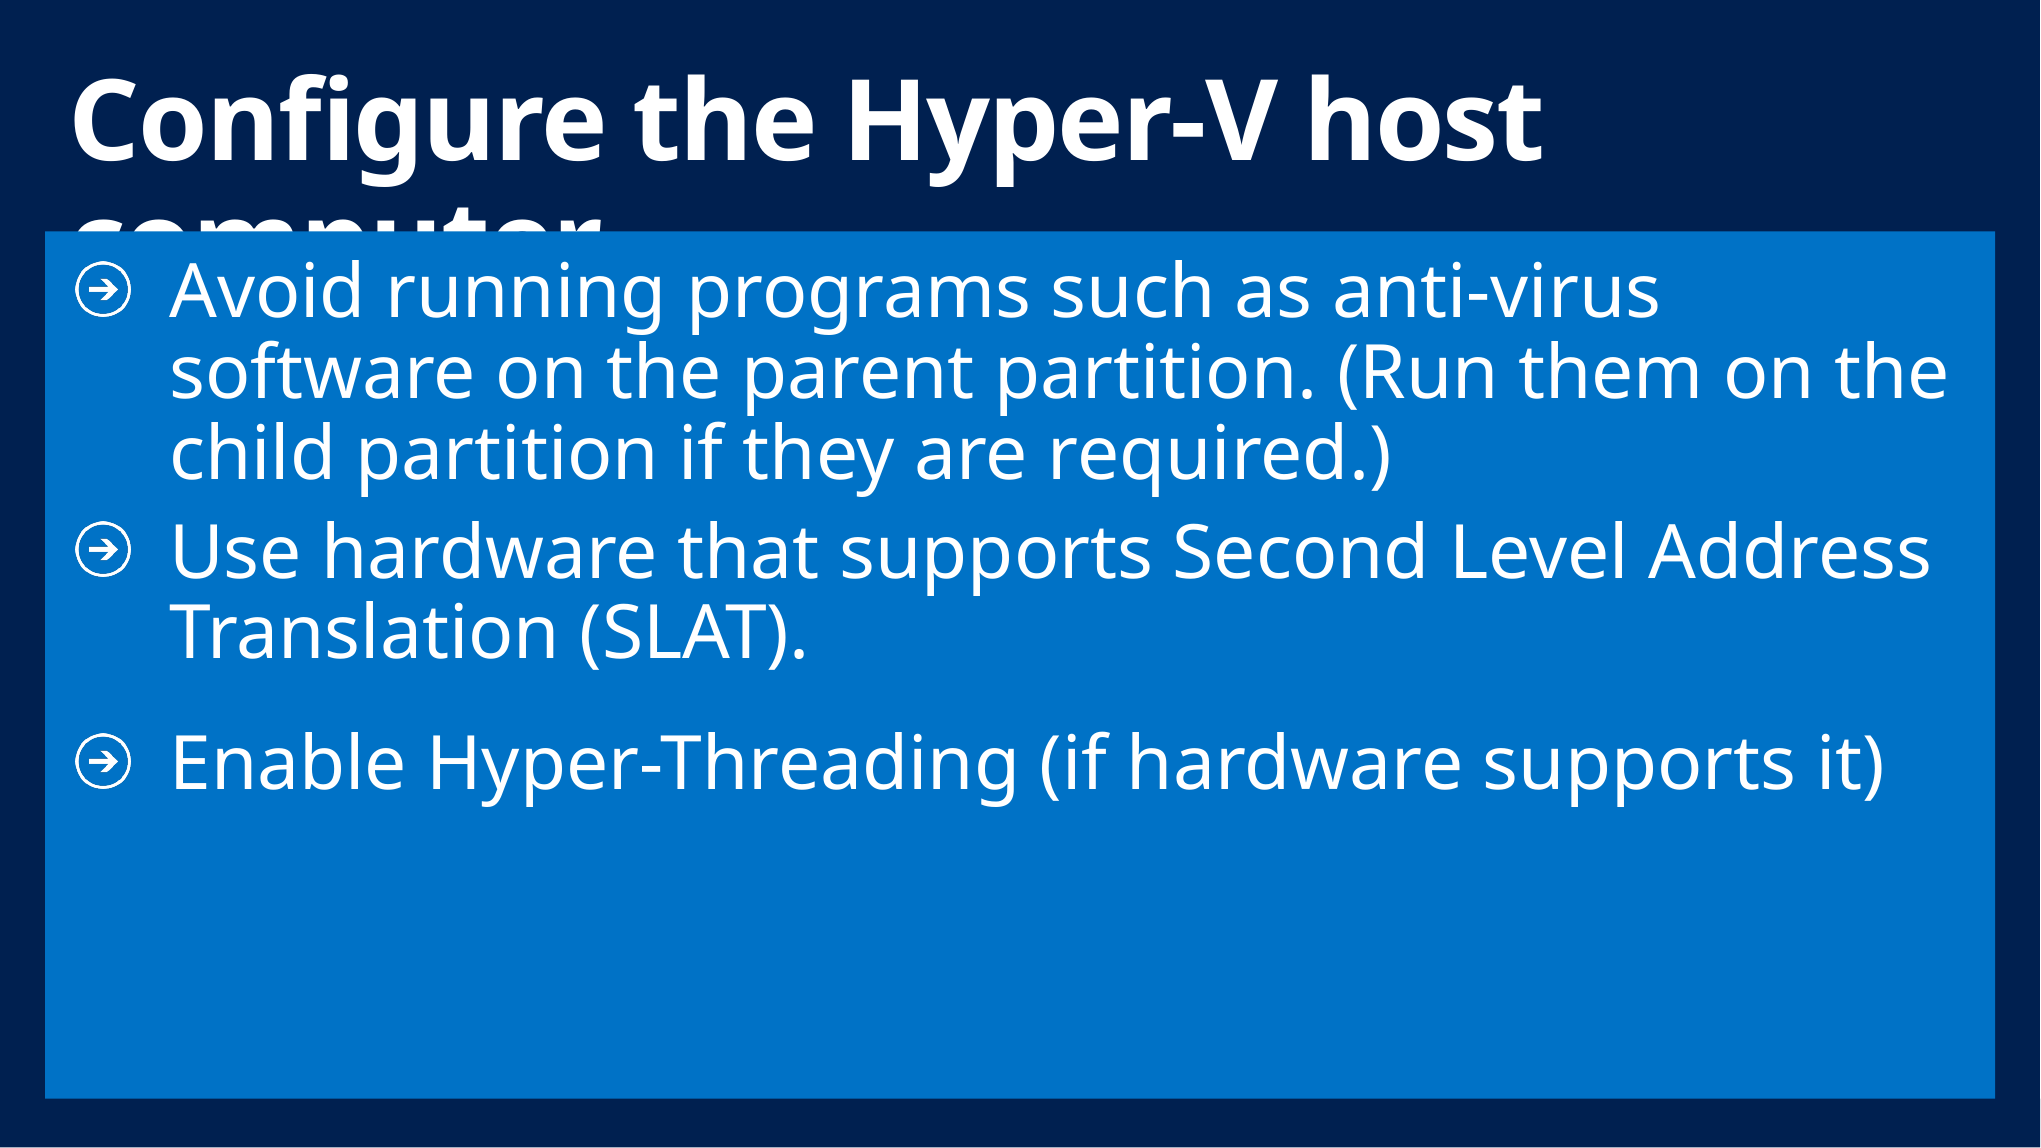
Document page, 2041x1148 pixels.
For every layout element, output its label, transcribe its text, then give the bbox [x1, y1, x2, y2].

text_box Use hardware that supports Second Level Address Translation (SLAT). [60, 505, 1995, 683]
picture [75, 733, 131, 789]
text_box [46, 231, 1996, 1098]
text_box [0, 0, 2041, 1148]
text_box Avoid running programs such as anti-virus software on the parent partition. (Run them on the child partition if they are required.) [60, 245, 1995, 504]
picture [75, 521, 131, 577]
picture [75, 261, 131, 317]
text_box Enable Hyper-Threading (if hardware supports it) [60, 717, 1995, 814]
title Configure the Hyper-V host computer [46, 48, 1996, 197]
